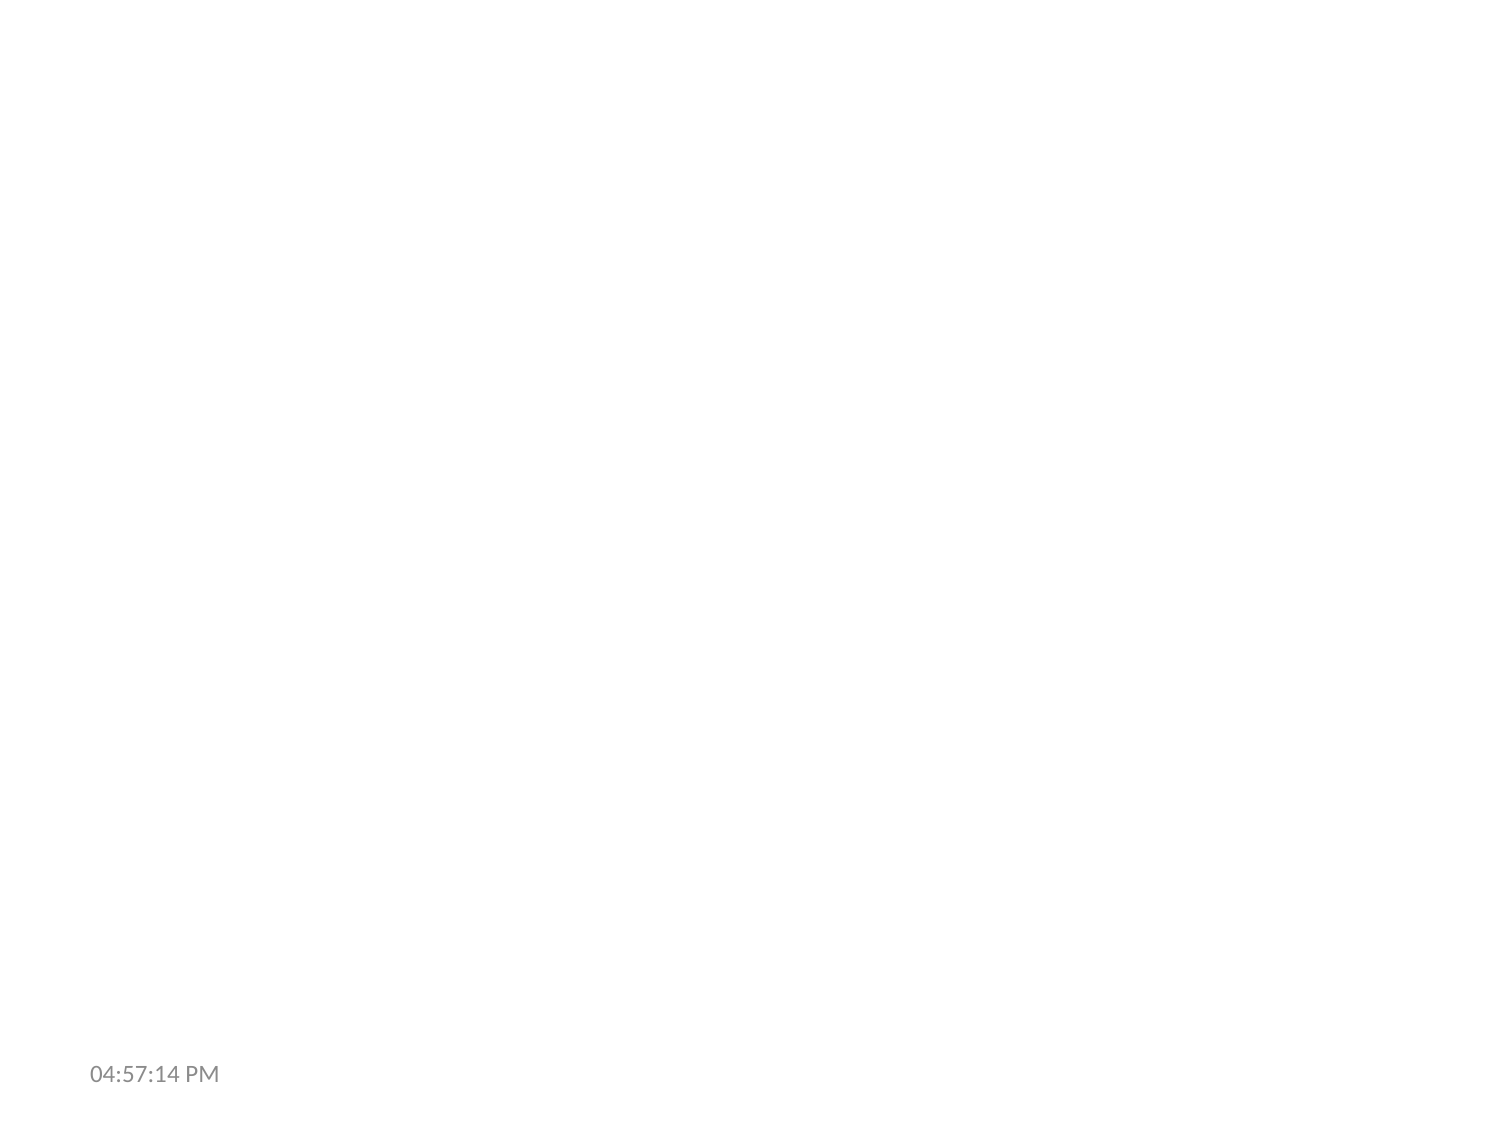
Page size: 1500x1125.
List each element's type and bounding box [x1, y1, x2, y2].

slide_number [75, 1042, 425, 1103]
